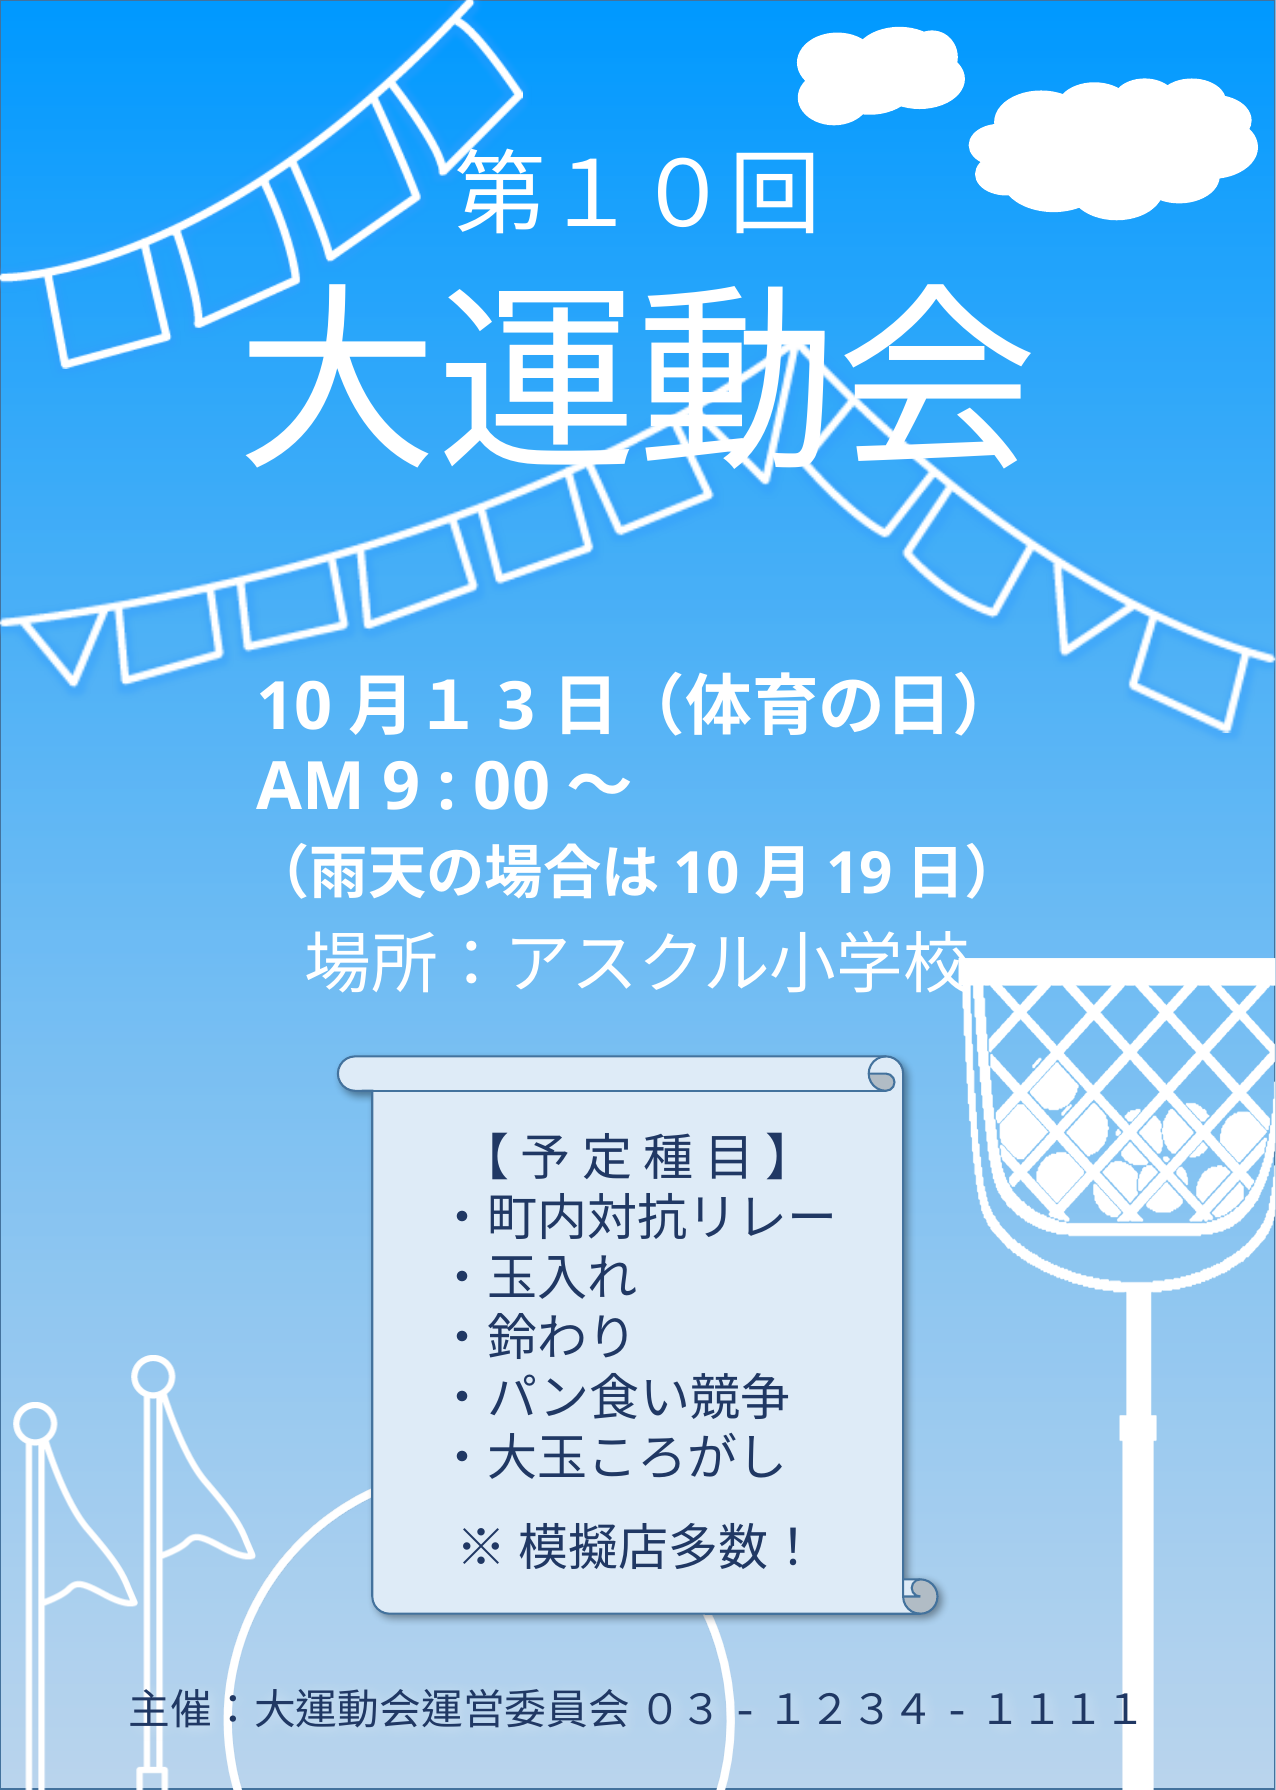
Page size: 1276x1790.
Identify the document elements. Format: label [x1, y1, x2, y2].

text_box [0, 0, 1276, 1790]
